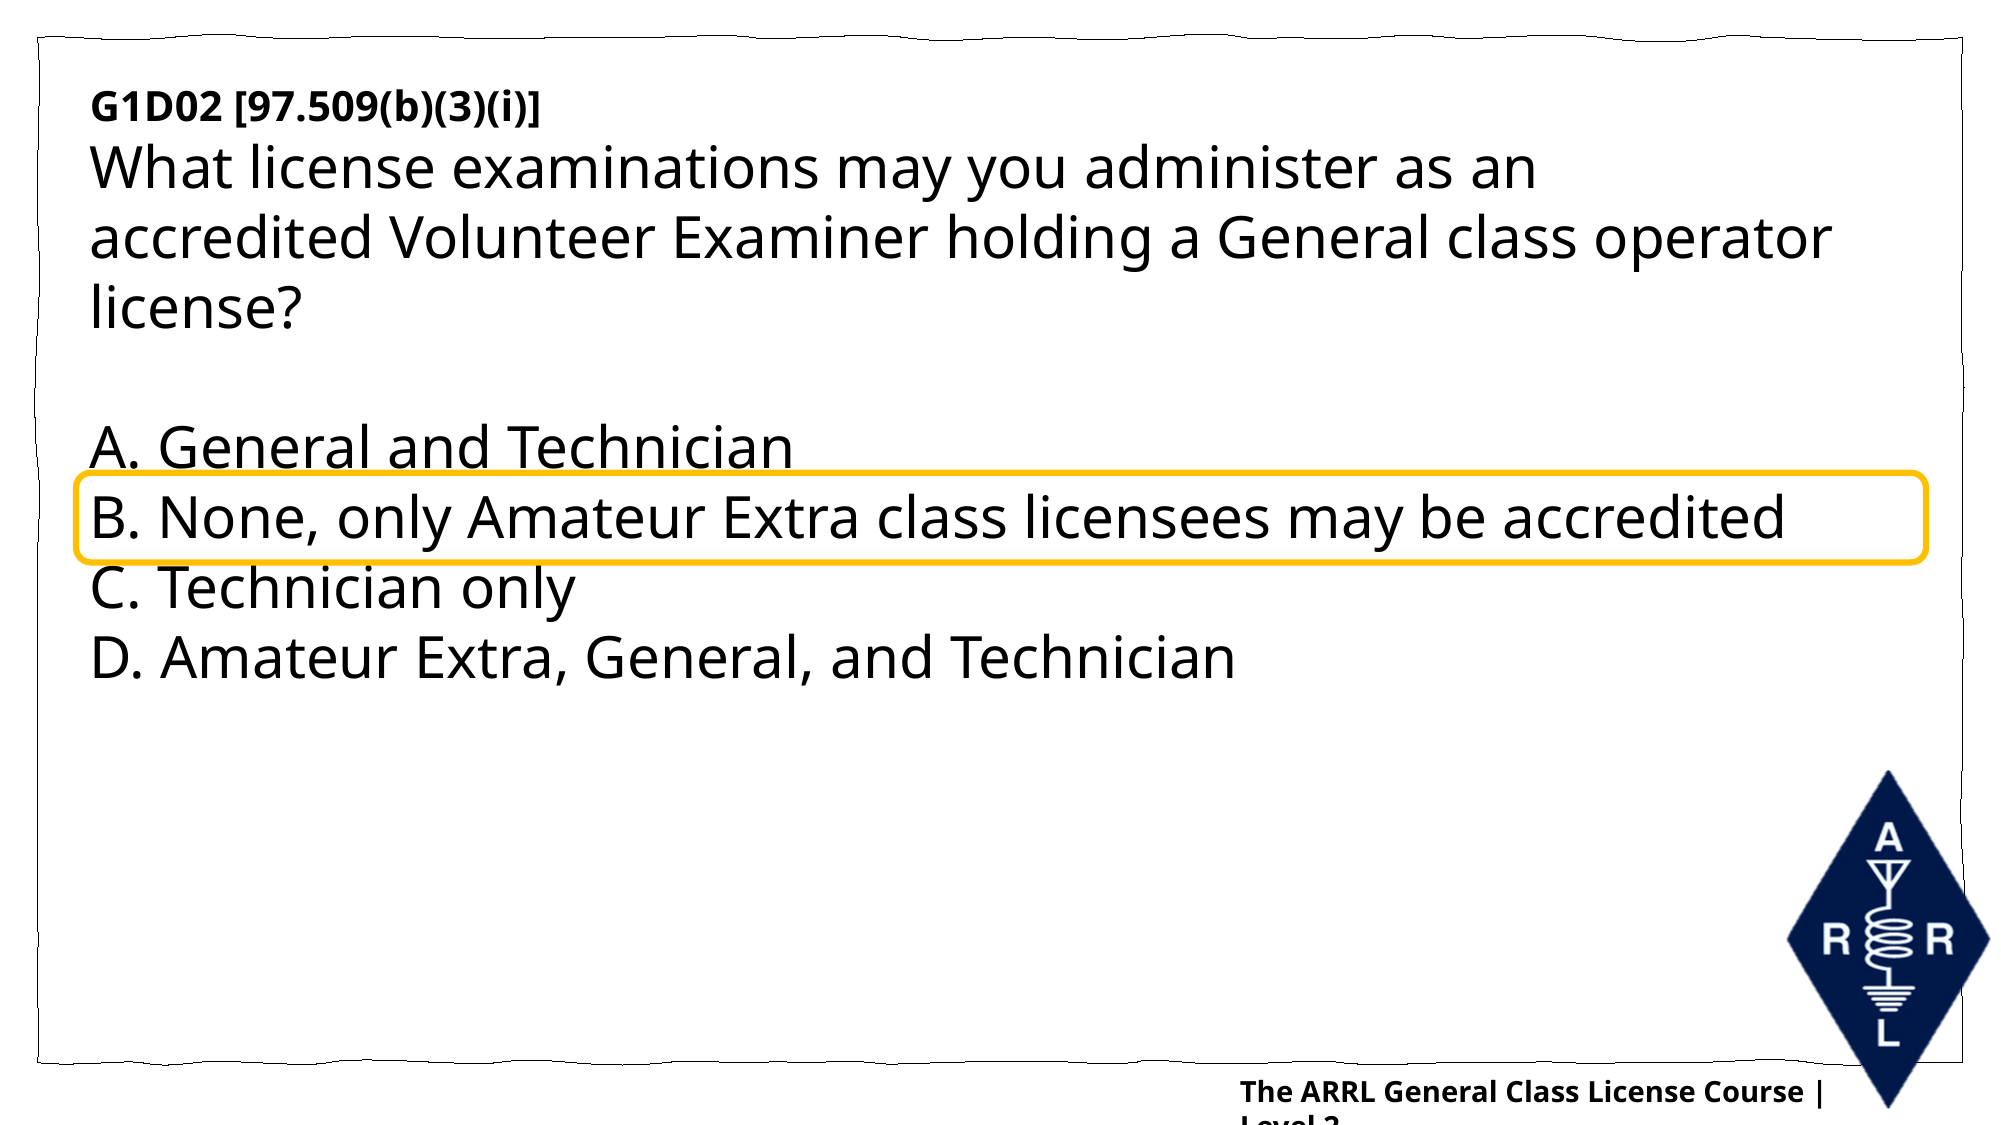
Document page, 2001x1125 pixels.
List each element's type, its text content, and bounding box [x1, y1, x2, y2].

text_box [74, 471, 1928, 564]
text_box G1D02 [97.509(b)(3)(i)] What license examinations may you administer as an accredited Volunteer Examiner holding a General class operator license? A. General and Technician B. None, only Amateur Extra class licensees may be accredited C. Technician only D. Amateur Extra, General, and Technician [75, 553, 1850, 698]
text_box G1D02 [97.509(b)(3)(i)] What license examinations may you administer as an accredited Volunteer Examiner holding a General class operator license? A. General and Technician B. None, only Amateur Extra class licensees may be accredited C. Technician only D. Amateur Extra, General, and Technician [75, 72, 1850, 482]
picture [1773, 752, 1999, 1125]
